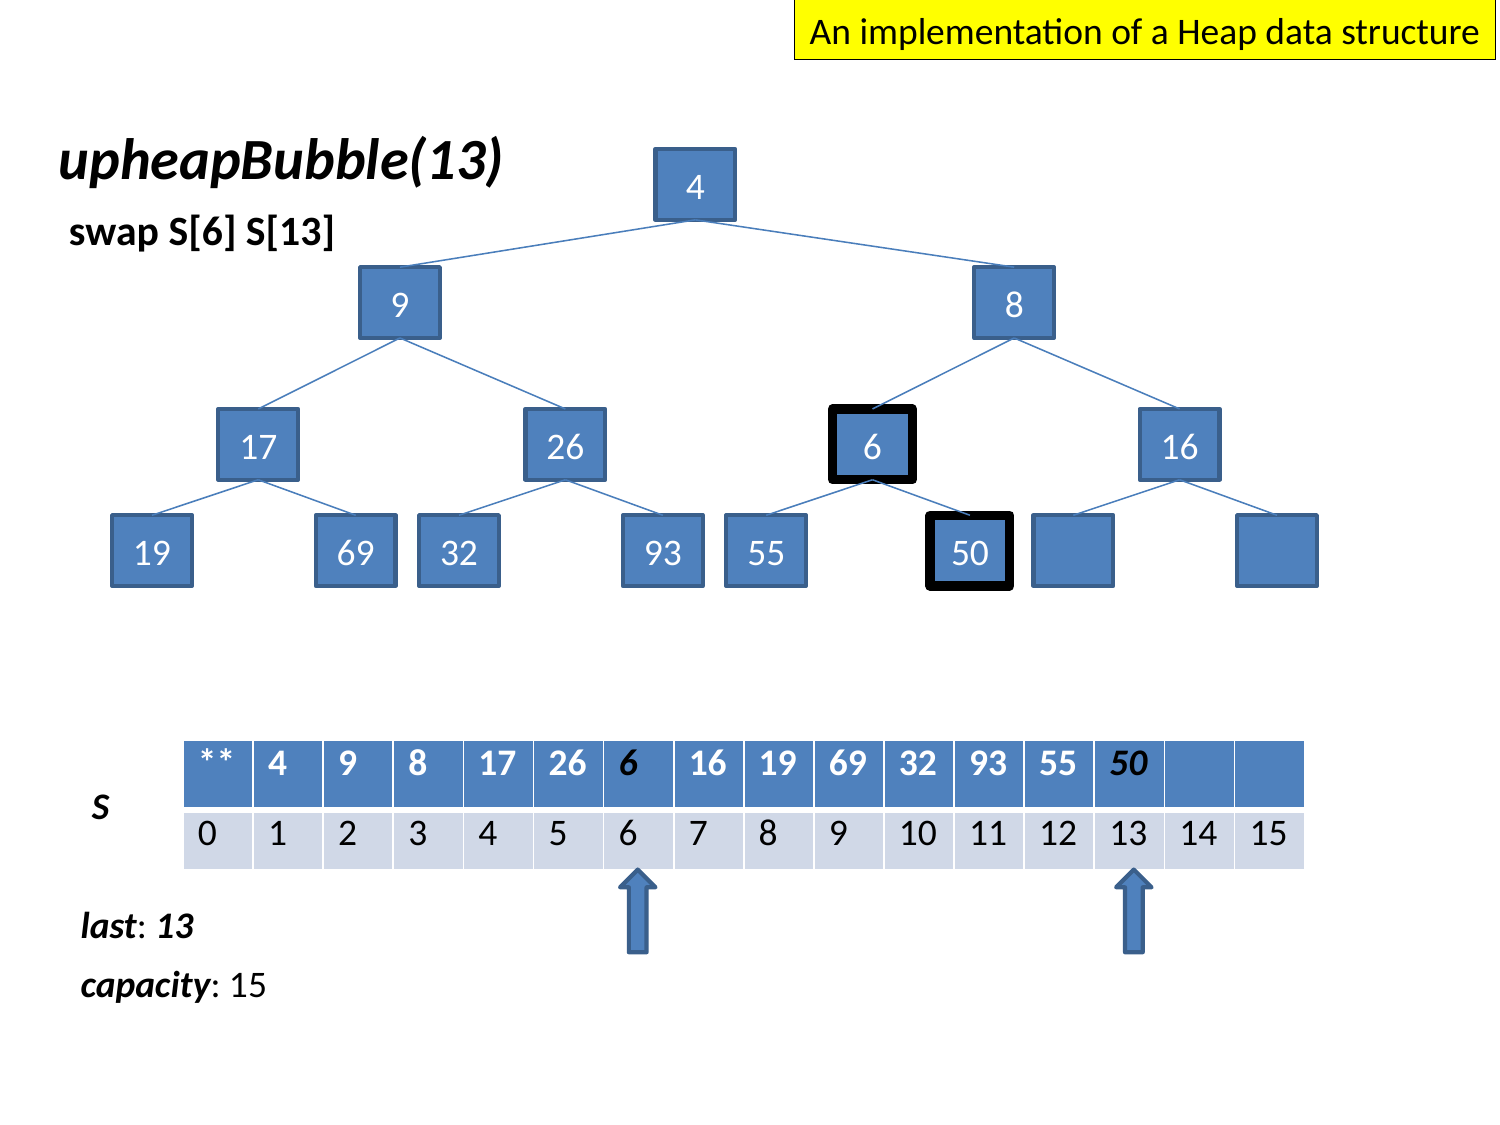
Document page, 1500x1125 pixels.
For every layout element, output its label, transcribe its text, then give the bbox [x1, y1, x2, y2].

table_header 16 [675, 741, 743, 807]
table_header [1235, 741, 1304, 807]
table_header [1165, 741, 1234, 807]
table_cell 4 [464, 813, 533, 869]
table_cell 9 [815, 813, 883, 869]
table_cell 5 [534, 813, 603, 869]
table_header 9 [324, 741, 392, 807]
table_header 26 [534, 741, 603, 807]
table_cell 6 [604, 813, 673, 869]
table_cell 12 [1025, 813, 1093, 869]
text_box upheapBubble(13) [43, 113, 520, 199]
table_cell 15 [1235, 813, 1304, 869]
table_header 55 [1025, 741, 1093, 807]
table_cell 10 [885, 813, 953, 869]
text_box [418, 408, 703, 587]
text_box swap S[6] S[13] [54, 196, 354, 262]
table_cell 8 [745, 813, 813, 869]
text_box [726, 408, 1011, 587]
table_cell 2 [324, 813, 392, 869]
text_box last: 13 [65, 893, 209, 952]
text_box [618, 867, 658, 955]
table_header 93 [955, 741, 1023, 807]
table_header 8 [394, 741, 463, 807]
table_cell 3 [394, 813, 463, 869]
table_cell 1 [254, 813, 322, 869]
table_header 4 [254, 741, 322, 807]
table_cell 13 [1095, 813, 1164, 869]
text_box S [77, 775, 125, 835]
text_box capacity: 15 [65, 952, 283, 1012]
text_box An implementation of a Heap data structure [794, 0, 1496, 60]
table_header 19 [745, 741, 813, 807]
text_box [1033, 408, 1318, 587]
table_cell 0 [184, 813, 252, 869]
table_cell 11 [955, 813, 1023, 869]
table_cell 7 [675, 813, 743, 869]
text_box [399, 337, 566, 410]
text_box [257, 337, 399, 410]
table_header 32 [885, 741, 953, 807]
table_header ** [184, 741, 252, 807]
table_header 50 [1095, 741, 1164, 807]
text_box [111, 408, 396, 587]
table_cell 14 [1165, 813, 1234, 869]
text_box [359, 148, 1055, 339]
table_header 17 [464, 741, 533, 807]
table_header 6 [604, 741, 673, 807]
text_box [1013, 337, 1180, 410]
text_box [1114, 867, 1154, 955]
table_header 69 [815, 741, 883, 807]
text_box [872, 337, 1013, 410]
